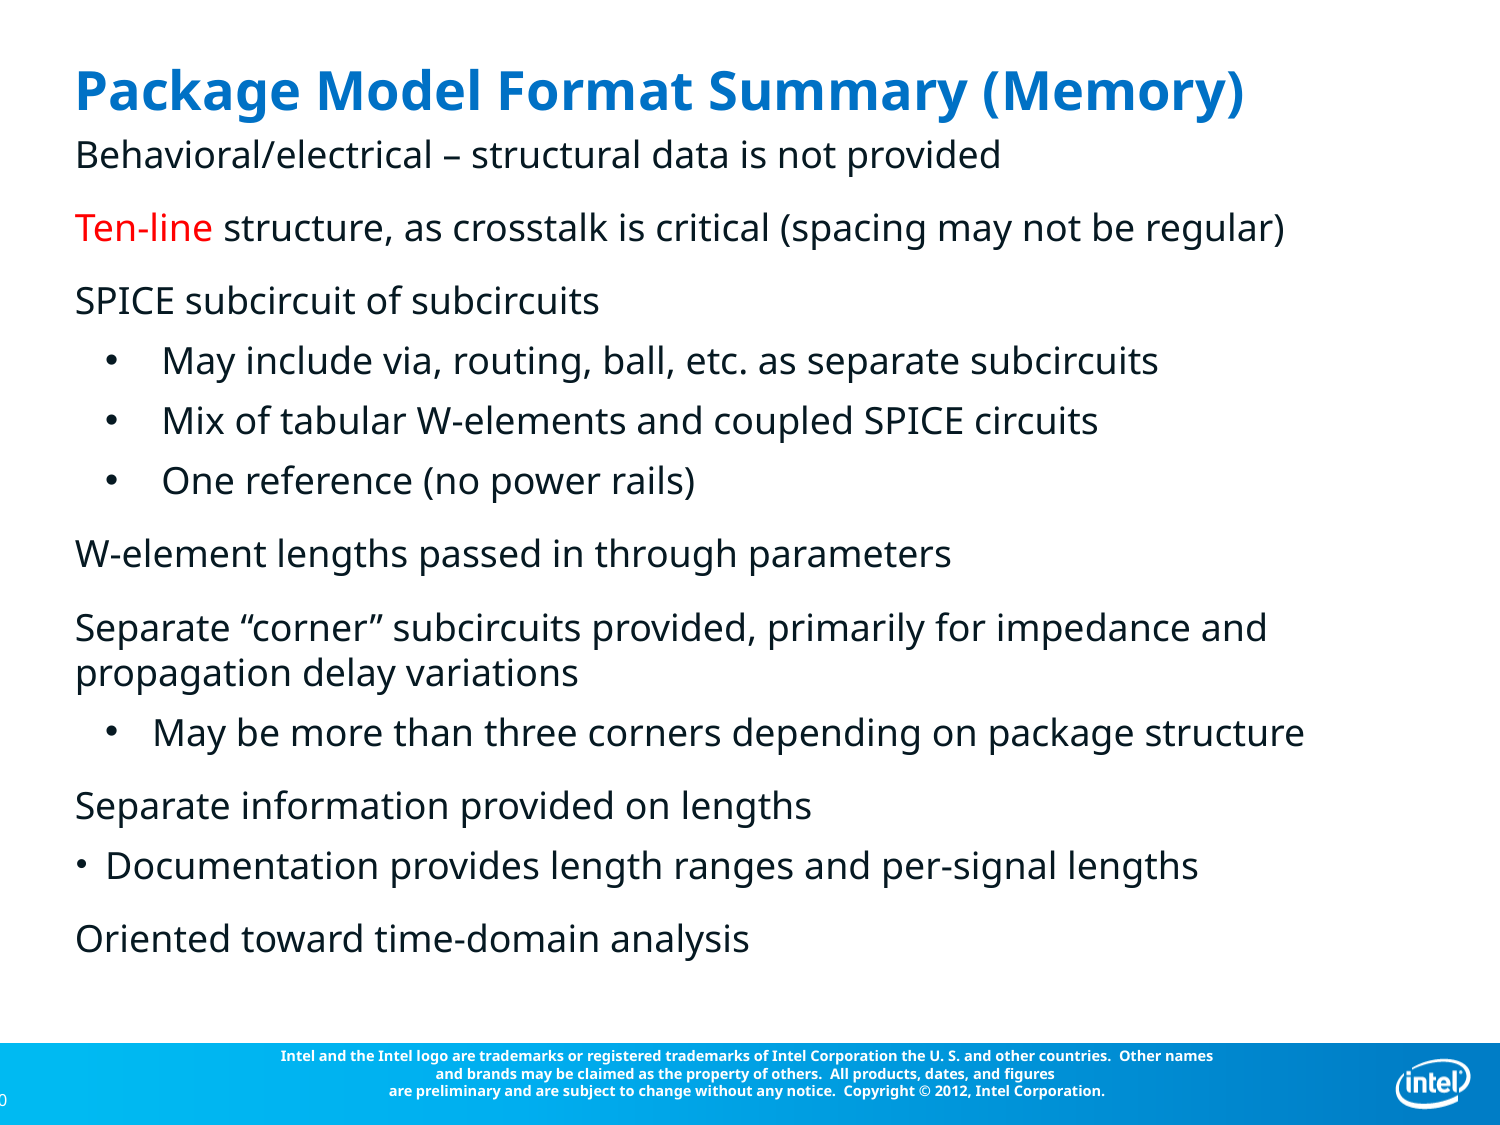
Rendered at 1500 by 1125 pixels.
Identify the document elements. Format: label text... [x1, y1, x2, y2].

picture [1307, 1043, 1314, 1125]
title Package Model Format Summary (Memory) [74, 66, 1425, 130]
picture [1245, 1043, 1252, 1125]
picture [1324, 1043, 1500, 1125]
list Behavioral/electrical – structural data is not provided Ten-line structure, as crosstalk is critical (spacing may not be regular) SPICE subcircuit of subcircuits May include via, routing, ball, etc. as separate subcircuits Mix of tabular W-elements and coupled SPICE circuits One reference (no power rails) W-element lengths passed in through parameters Separate “corner” subcircuits provided, primarily for impedance and propagation delay variations May be more than three corners depending on package structure Separate information provided on lengths Documentation provides length ranges and per-signal lengths Oriented toward time-domain analysis [74, 130, 1425, 971]
picture [1289, 1043, 1296, 1125]
